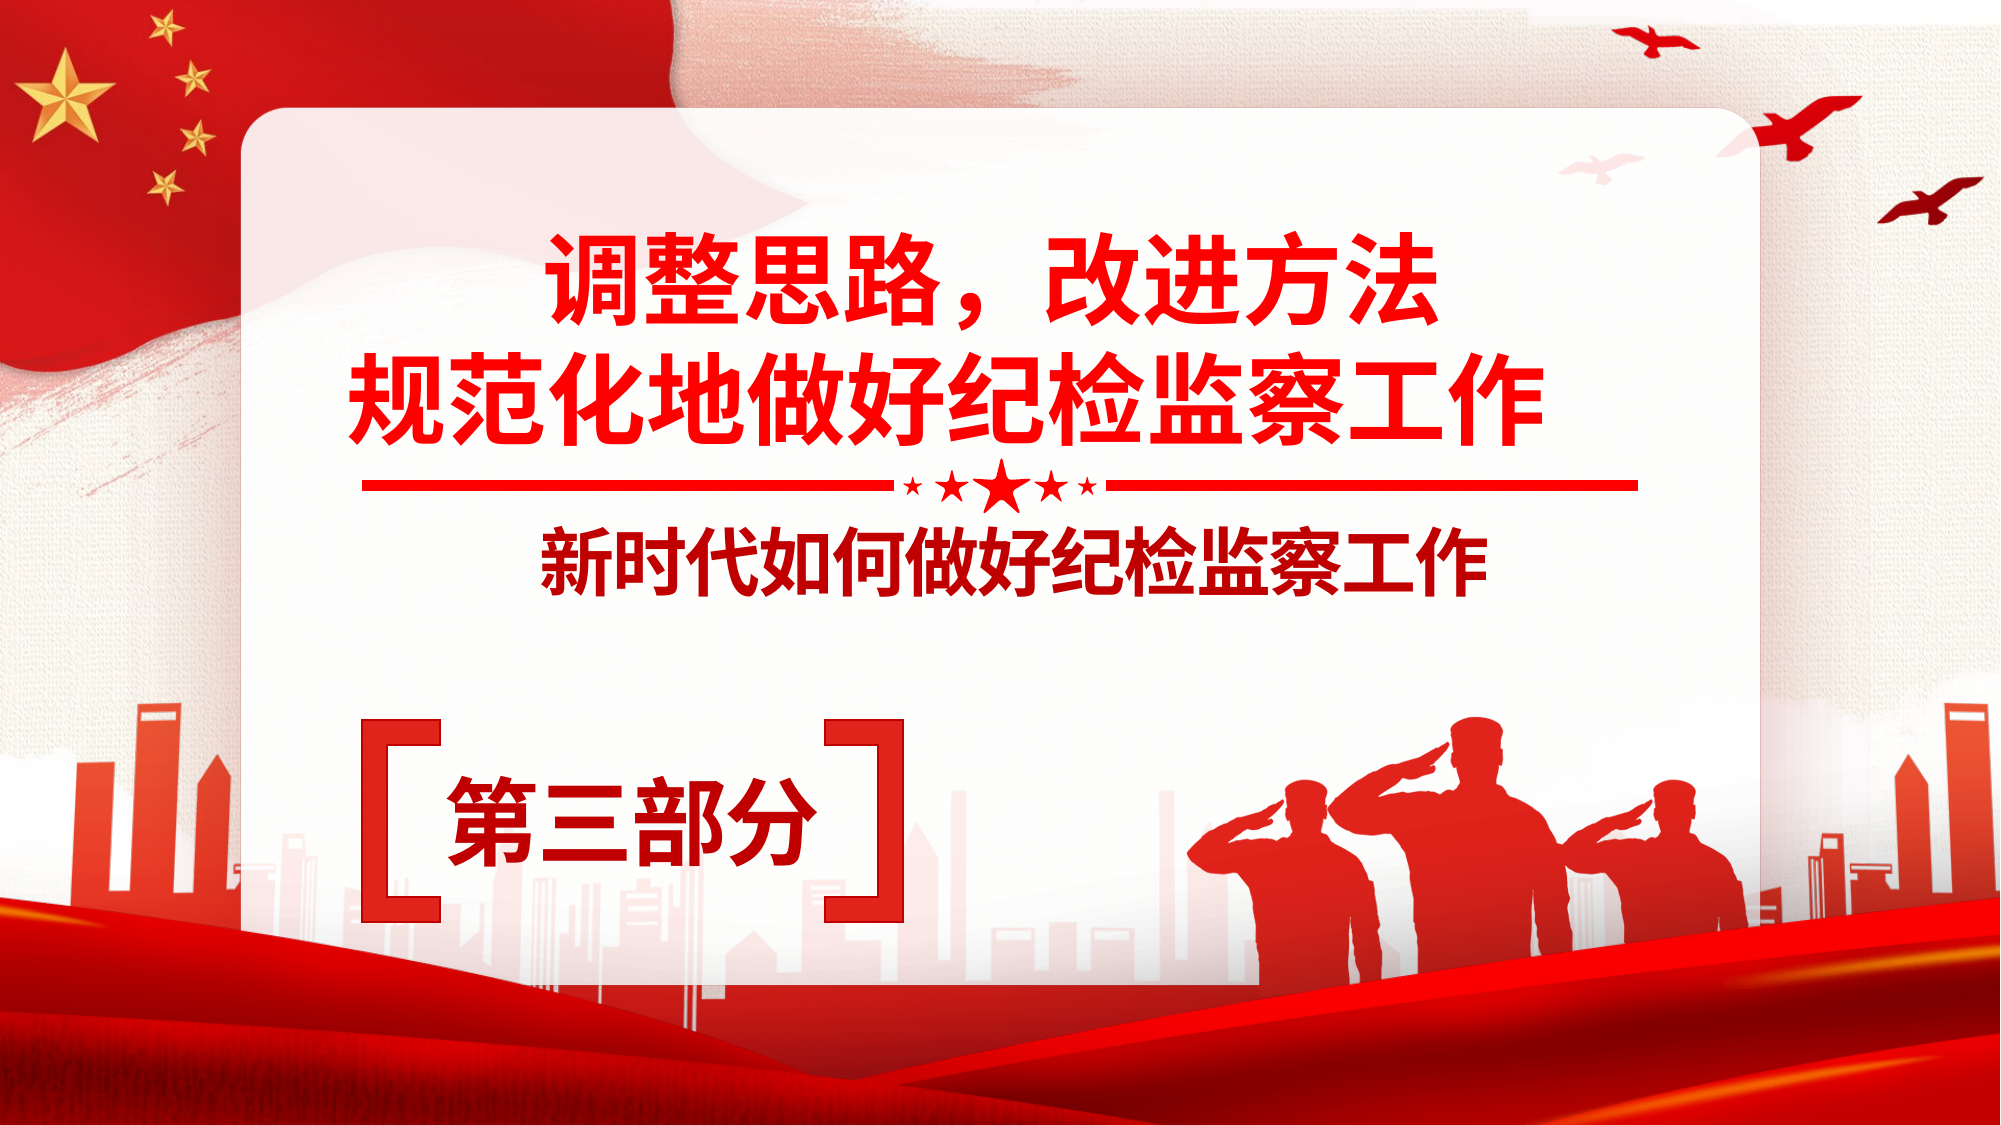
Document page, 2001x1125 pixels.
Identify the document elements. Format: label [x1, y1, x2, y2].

picture [0, 0, 2000, 1125]
text_box [361, 719, 903, 923]
text_box [361, 457, 1639, 514]
